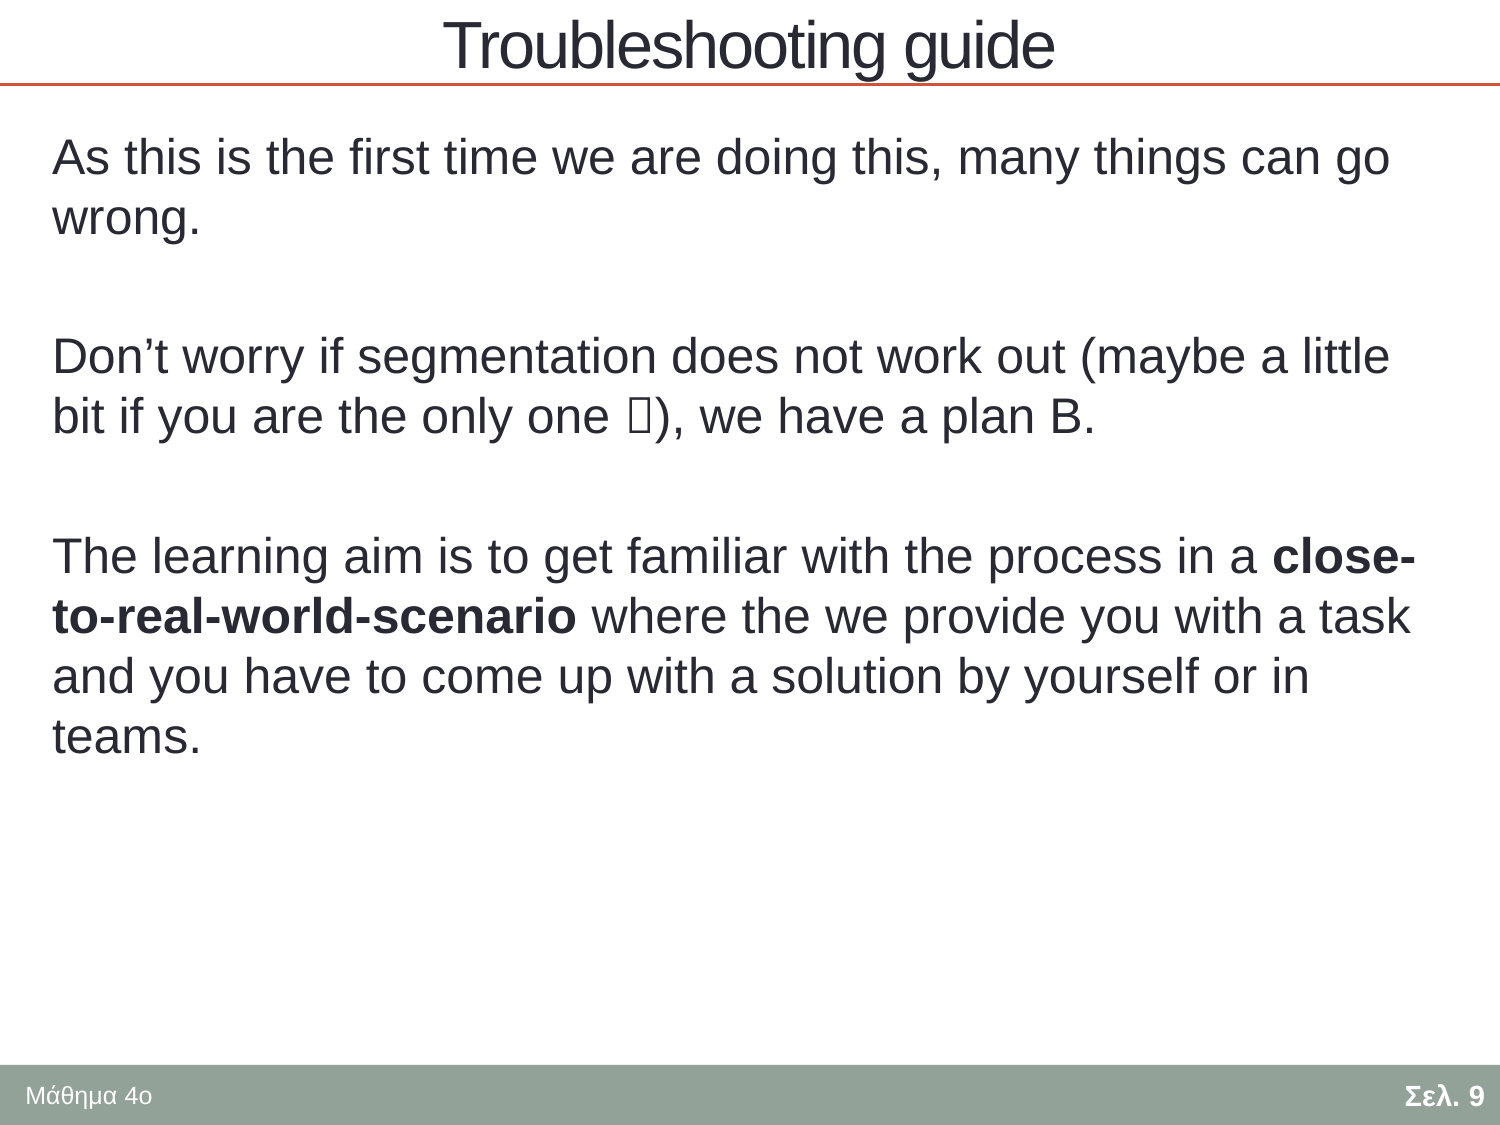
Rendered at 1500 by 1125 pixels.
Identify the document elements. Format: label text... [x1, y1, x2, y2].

slide_number Σελ. 9 [1250, 1068, 1500, 1122]
title Troubleshooting guide [0, 0, 1500, 85]
list As this is the first time we are doing this, many things can go wrong. Don’t worry if segmentation does not work out (maybe a little bit if you are the only one ), we have a plan B. The learning aim is to get familiar with the process in a close-to-real-world-scenario where the we provide you with a task and you have to come up with a solution by yourself or in teams. [37, 116, 1454, 917]
